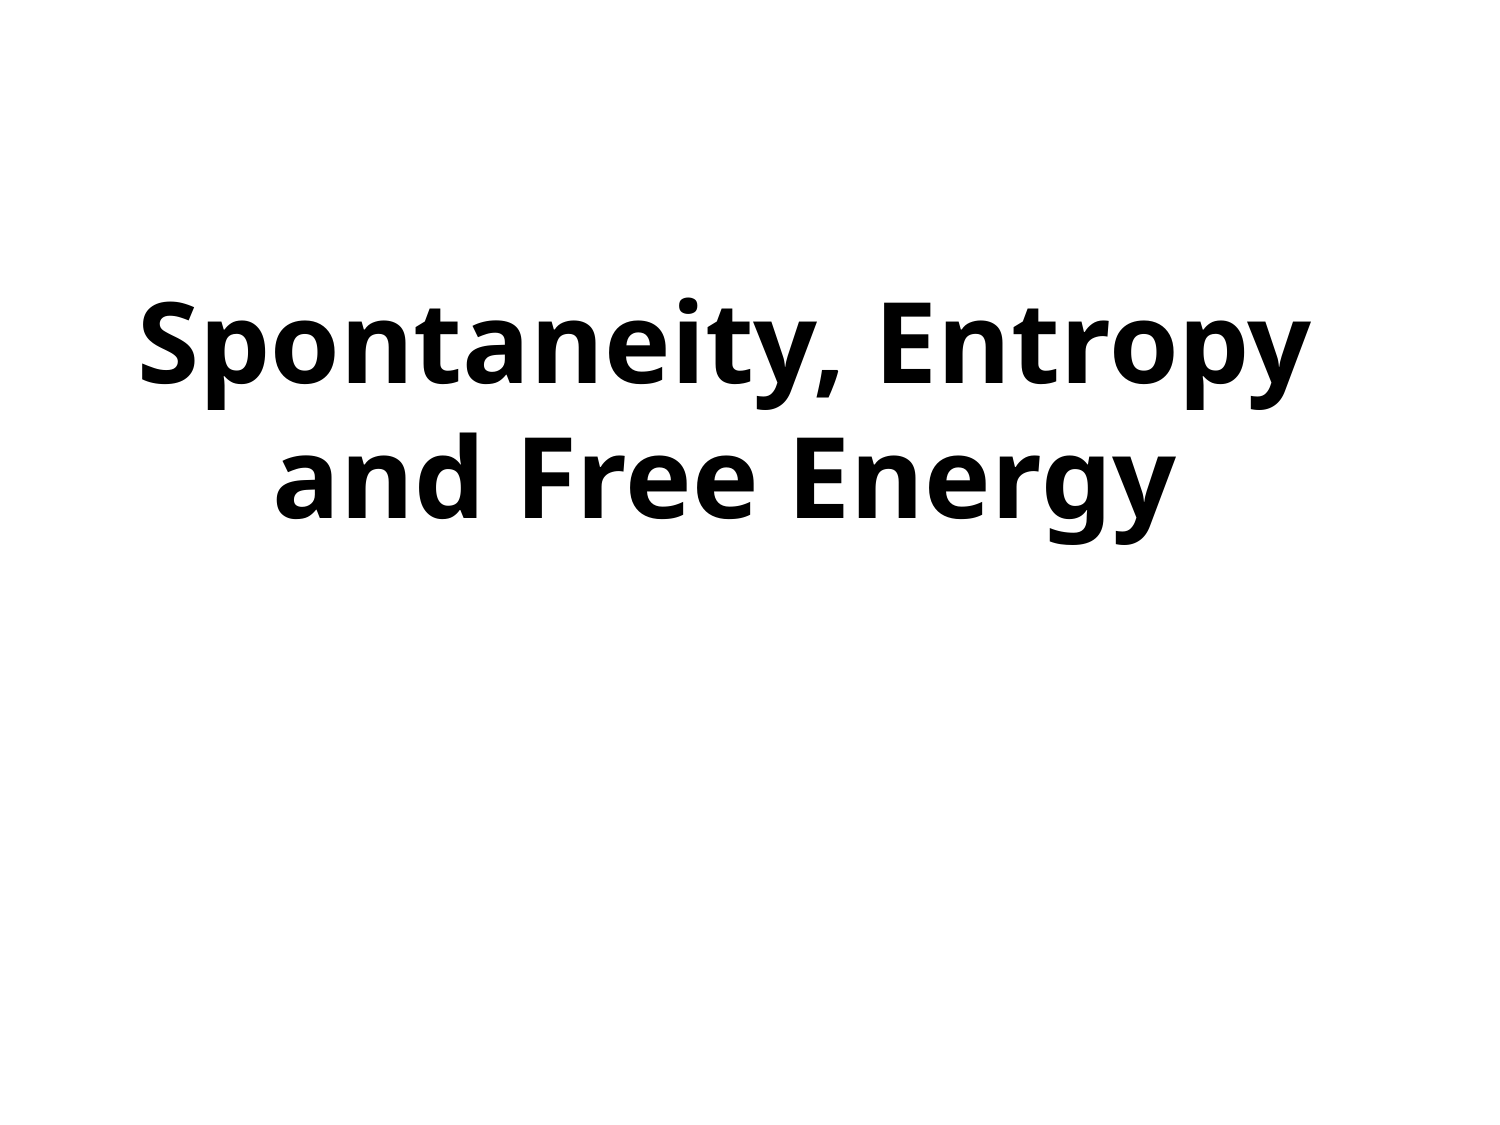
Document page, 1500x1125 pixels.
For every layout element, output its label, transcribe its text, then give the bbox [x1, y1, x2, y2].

title Spontaneity, Entropy and Free Energy [62, 212, 1388, 601]
